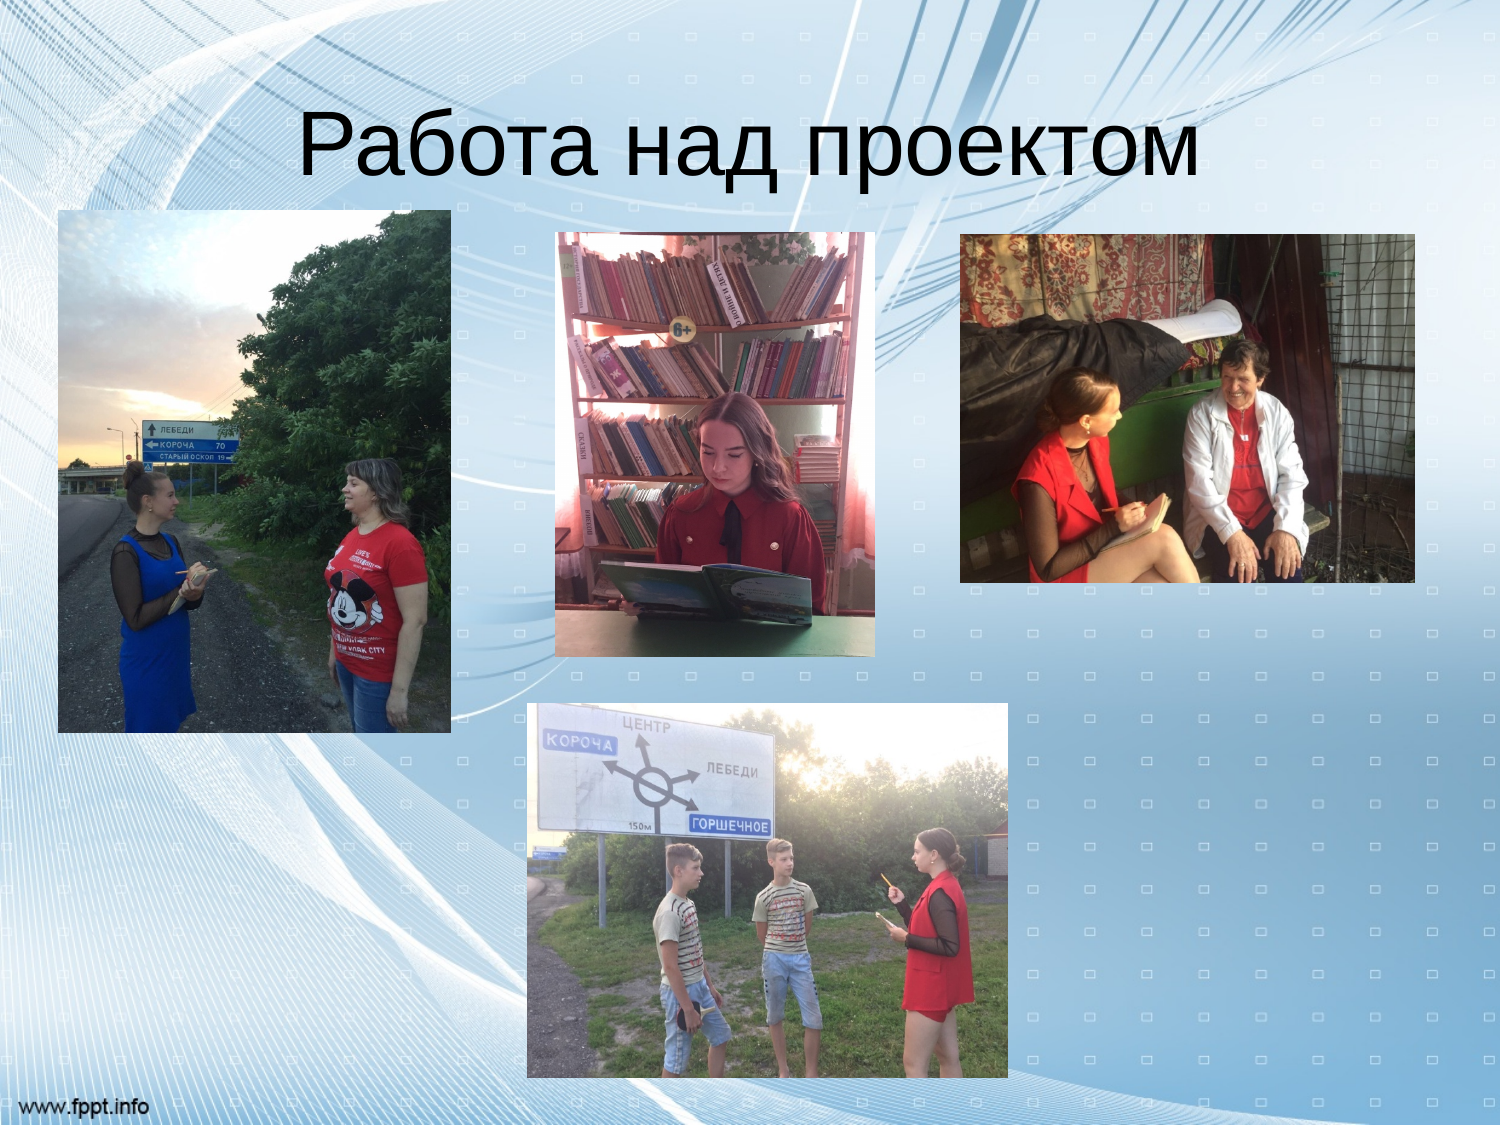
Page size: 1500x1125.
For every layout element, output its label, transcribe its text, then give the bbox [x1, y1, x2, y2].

text_box Работа над проектом [75, 45, 1425, 233]
picture [0, 0, 1500, 1125]
